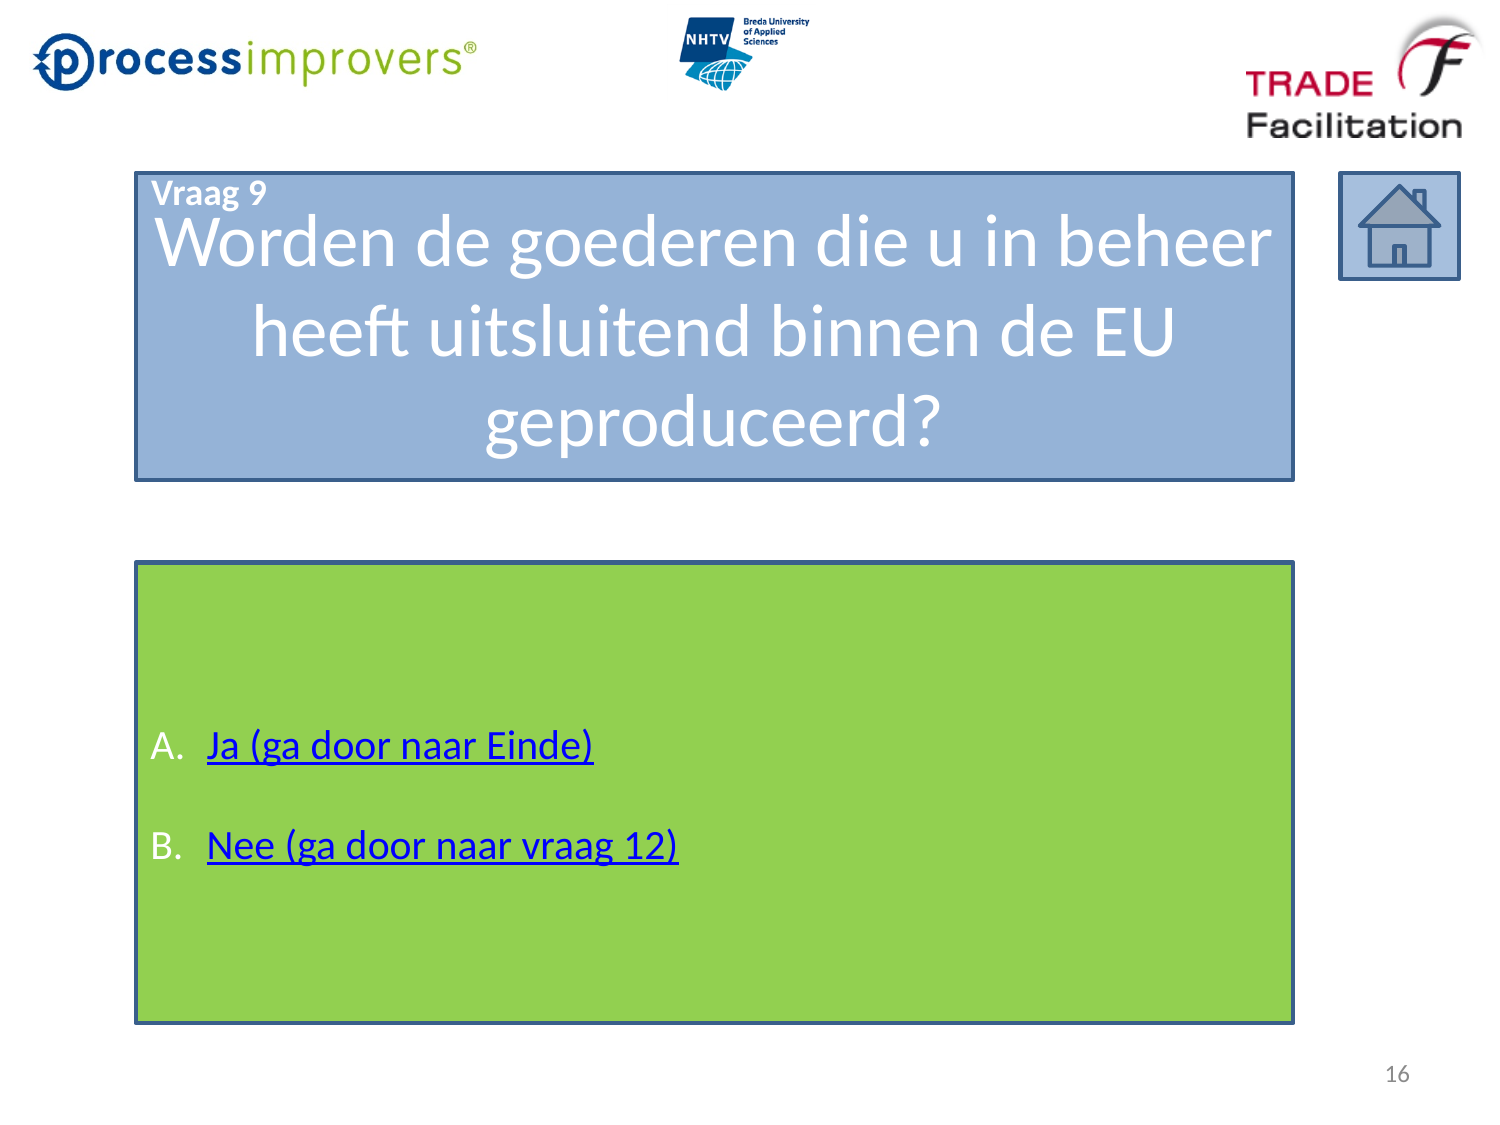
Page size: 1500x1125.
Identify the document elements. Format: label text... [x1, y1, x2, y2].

text_box [1338, 171, 1461, 281]
text_box Ja (ga door naar Einde) Nee (ga door naar vraag 12) [134, 560, 1295, 1025]
picture [667, 4, 816, 103]
slide_number 16 [1074, 1042, 1425, 1103]
picture [29, 30, 479, 93]
text_box Vraag 9 [136, 160, 282, 221]
text_box Worden de goederen die u in beheer heeft uitsluitend binnen de EU geproduceerd? [134, 171, 1295, 482]
picture [1246, 10, 1487, 138]
